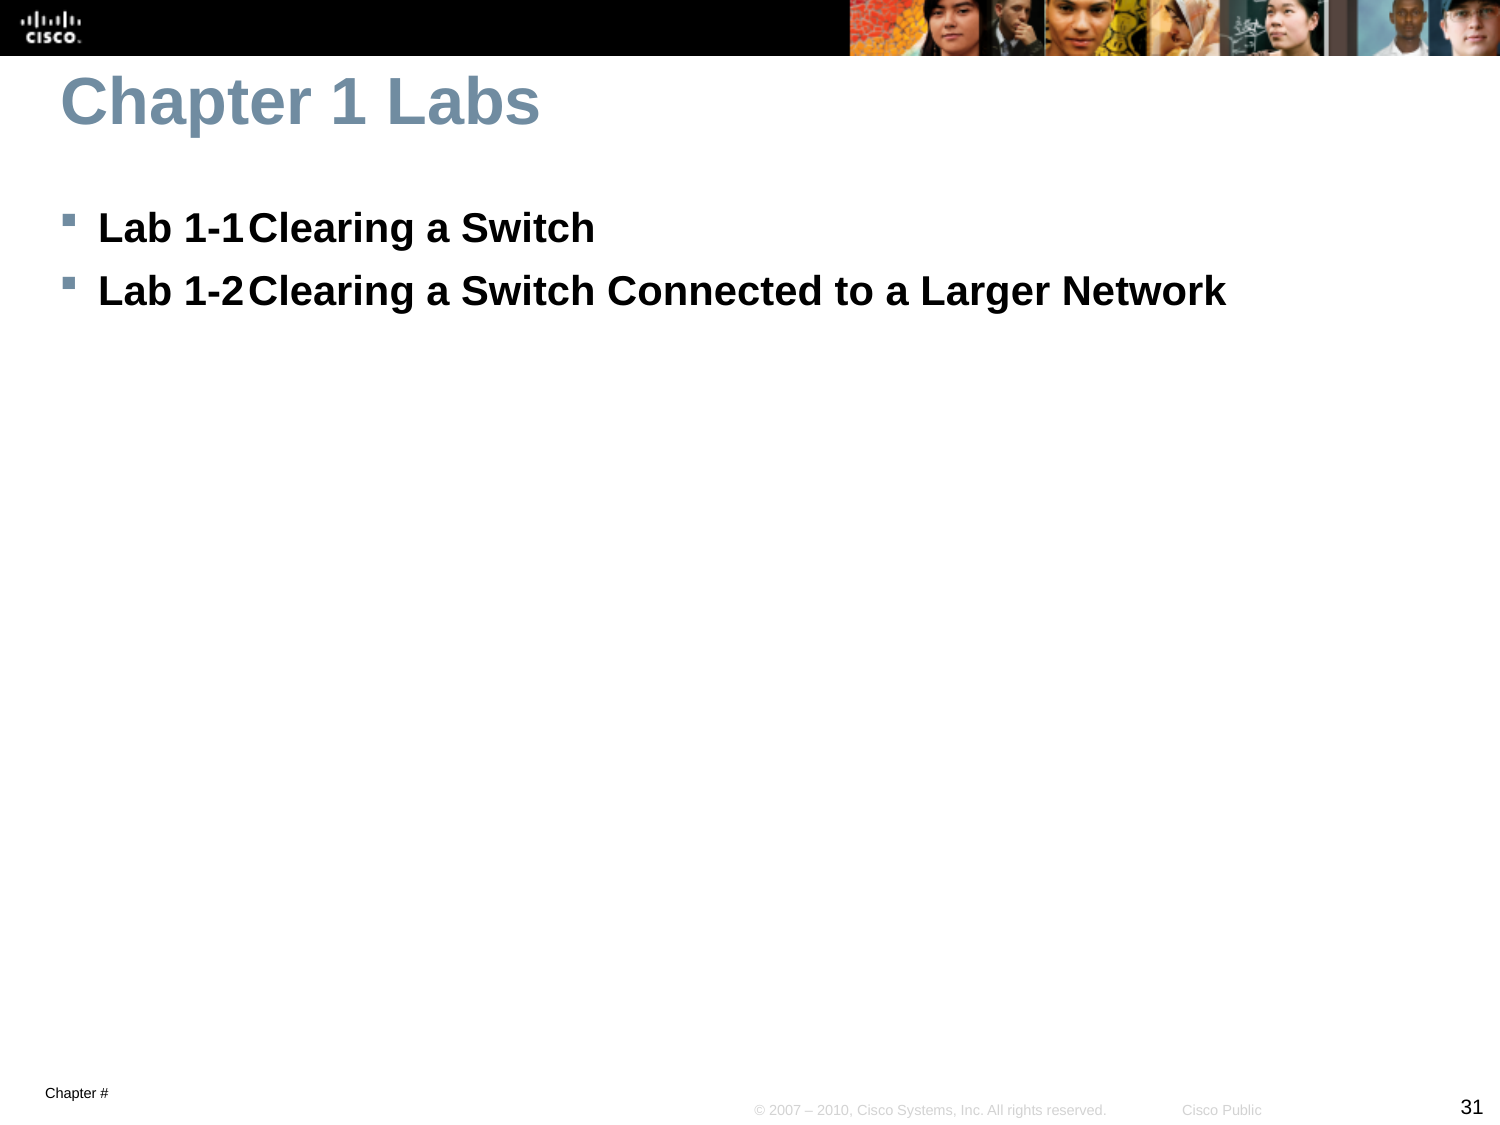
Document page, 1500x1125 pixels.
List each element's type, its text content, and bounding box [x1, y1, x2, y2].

title Chapter 1 Labs [45, 59, 1444, 182]
picture [0, 0, 1500, 56]
list Lab 1-1 Clearing a Switch Lab 1-2 Clearing a Switch Connected to a Larger Network [45, 193, 1444, 1037]
